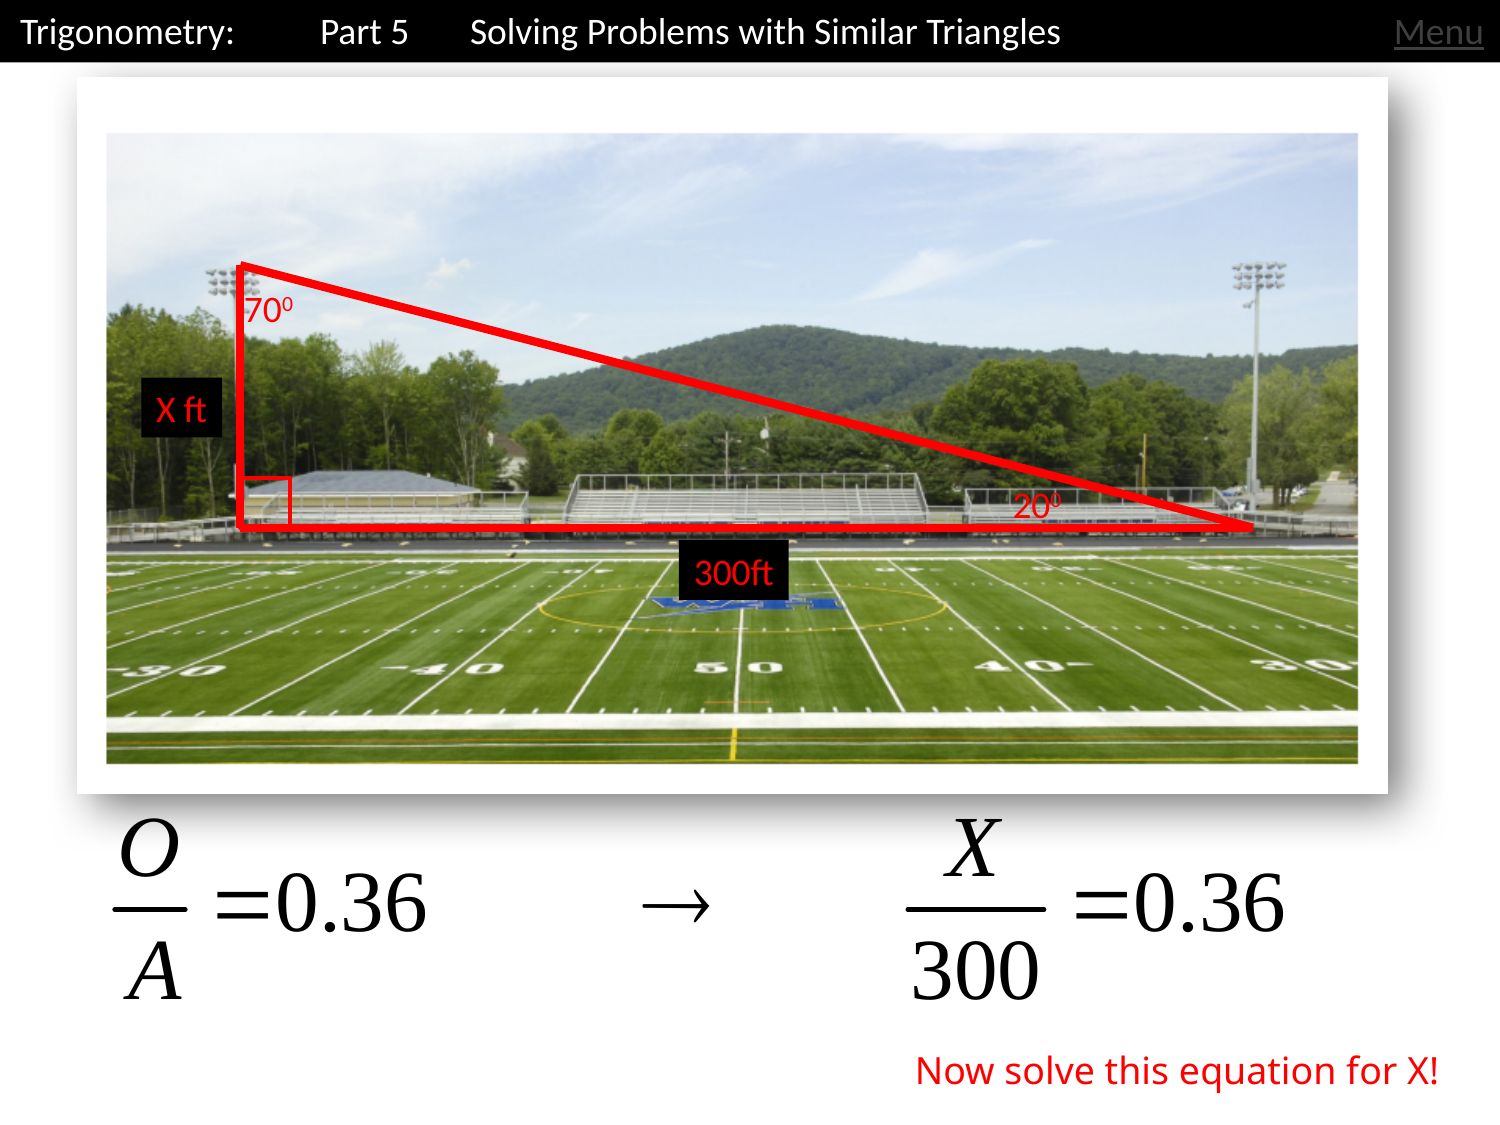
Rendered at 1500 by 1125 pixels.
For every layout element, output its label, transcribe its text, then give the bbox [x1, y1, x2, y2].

picture [77, 77, 1388, 794]
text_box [240, 265, 1254, 528]
text_box Menu [1379, 0, 1500, 60]
text_box Trigonometry: Part 5 Solving Problems with Similar Triangles [5, 0, 1086, 105]
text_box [99, 793, 1302, 1019]
text_box Now solve this equation for X! [899, 1039, 1466, 1100]
text_box [1086, 0, 1500, 64]
text_box [0, 0, 5, 64]
